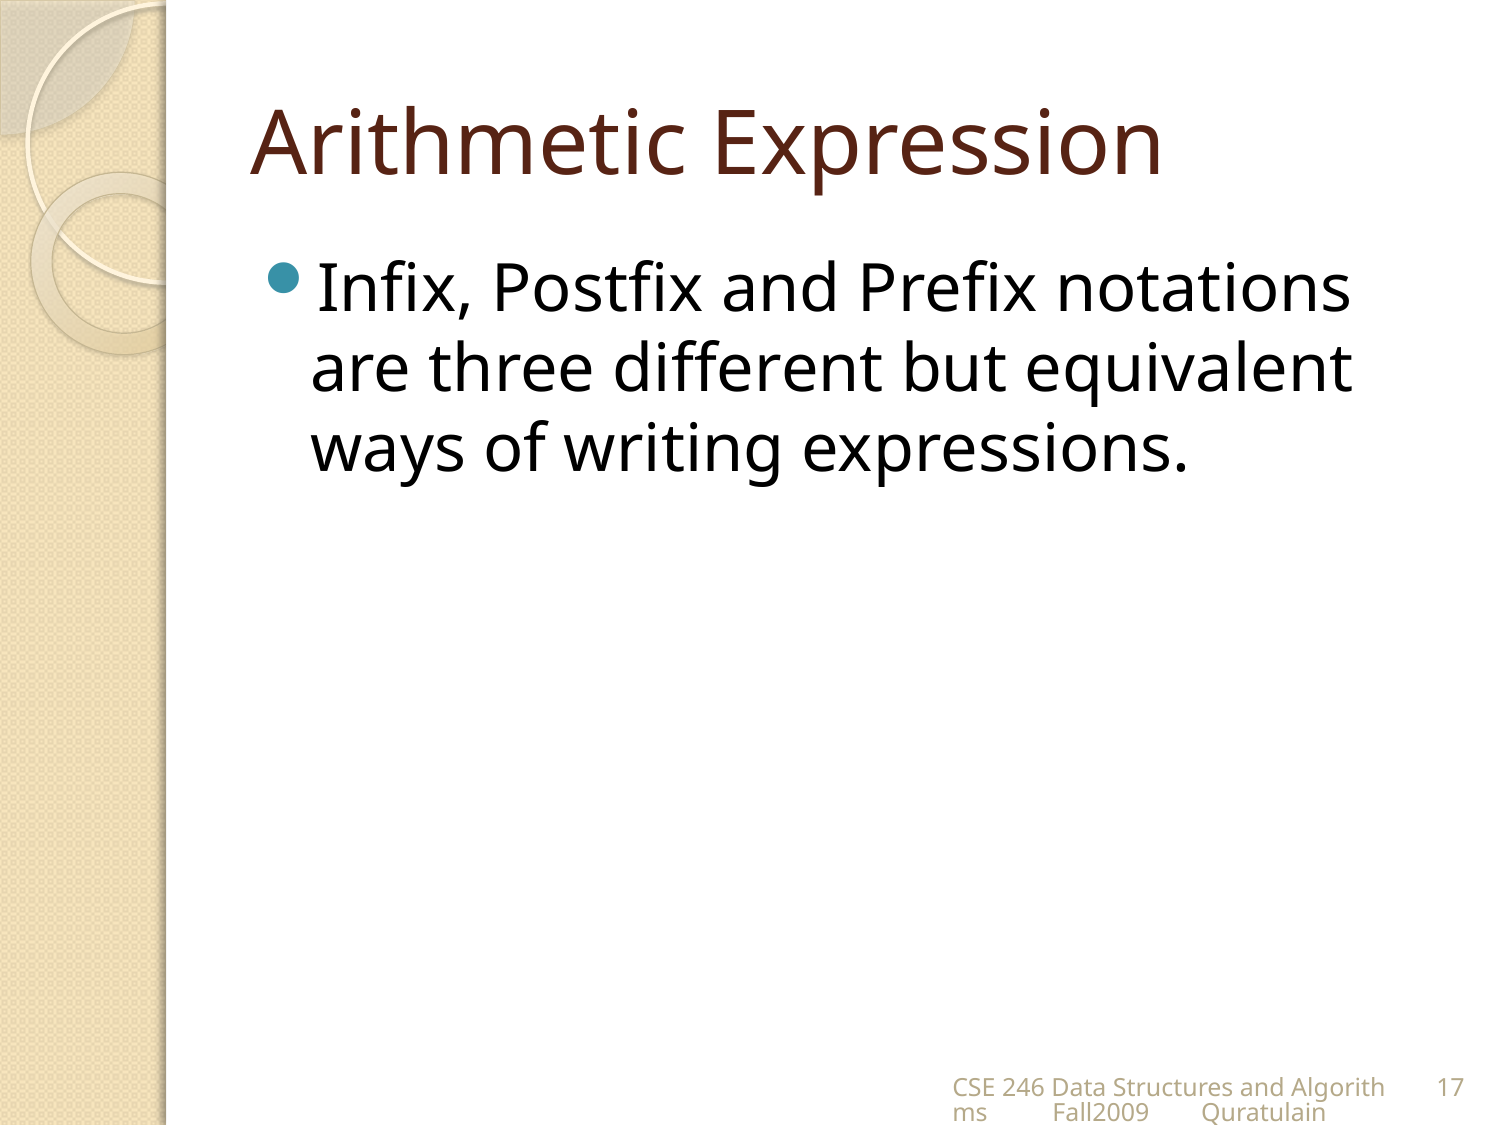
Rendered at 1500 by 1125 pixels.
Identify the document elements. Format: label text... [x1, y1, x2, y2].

title Arithmetic Expression [235, 45, 1466, 233]
footer CSE 246 Data Structures and Algorithms Fall2009 Quratulain [937, 1034, 1413, 1113]
slide_number 17 [1413, 1034, 1488, 1113]
list Infix, Postfix and Prefix notations are three different but equivalent ways of writing expressions. [235, 237, 1466, 1025]
